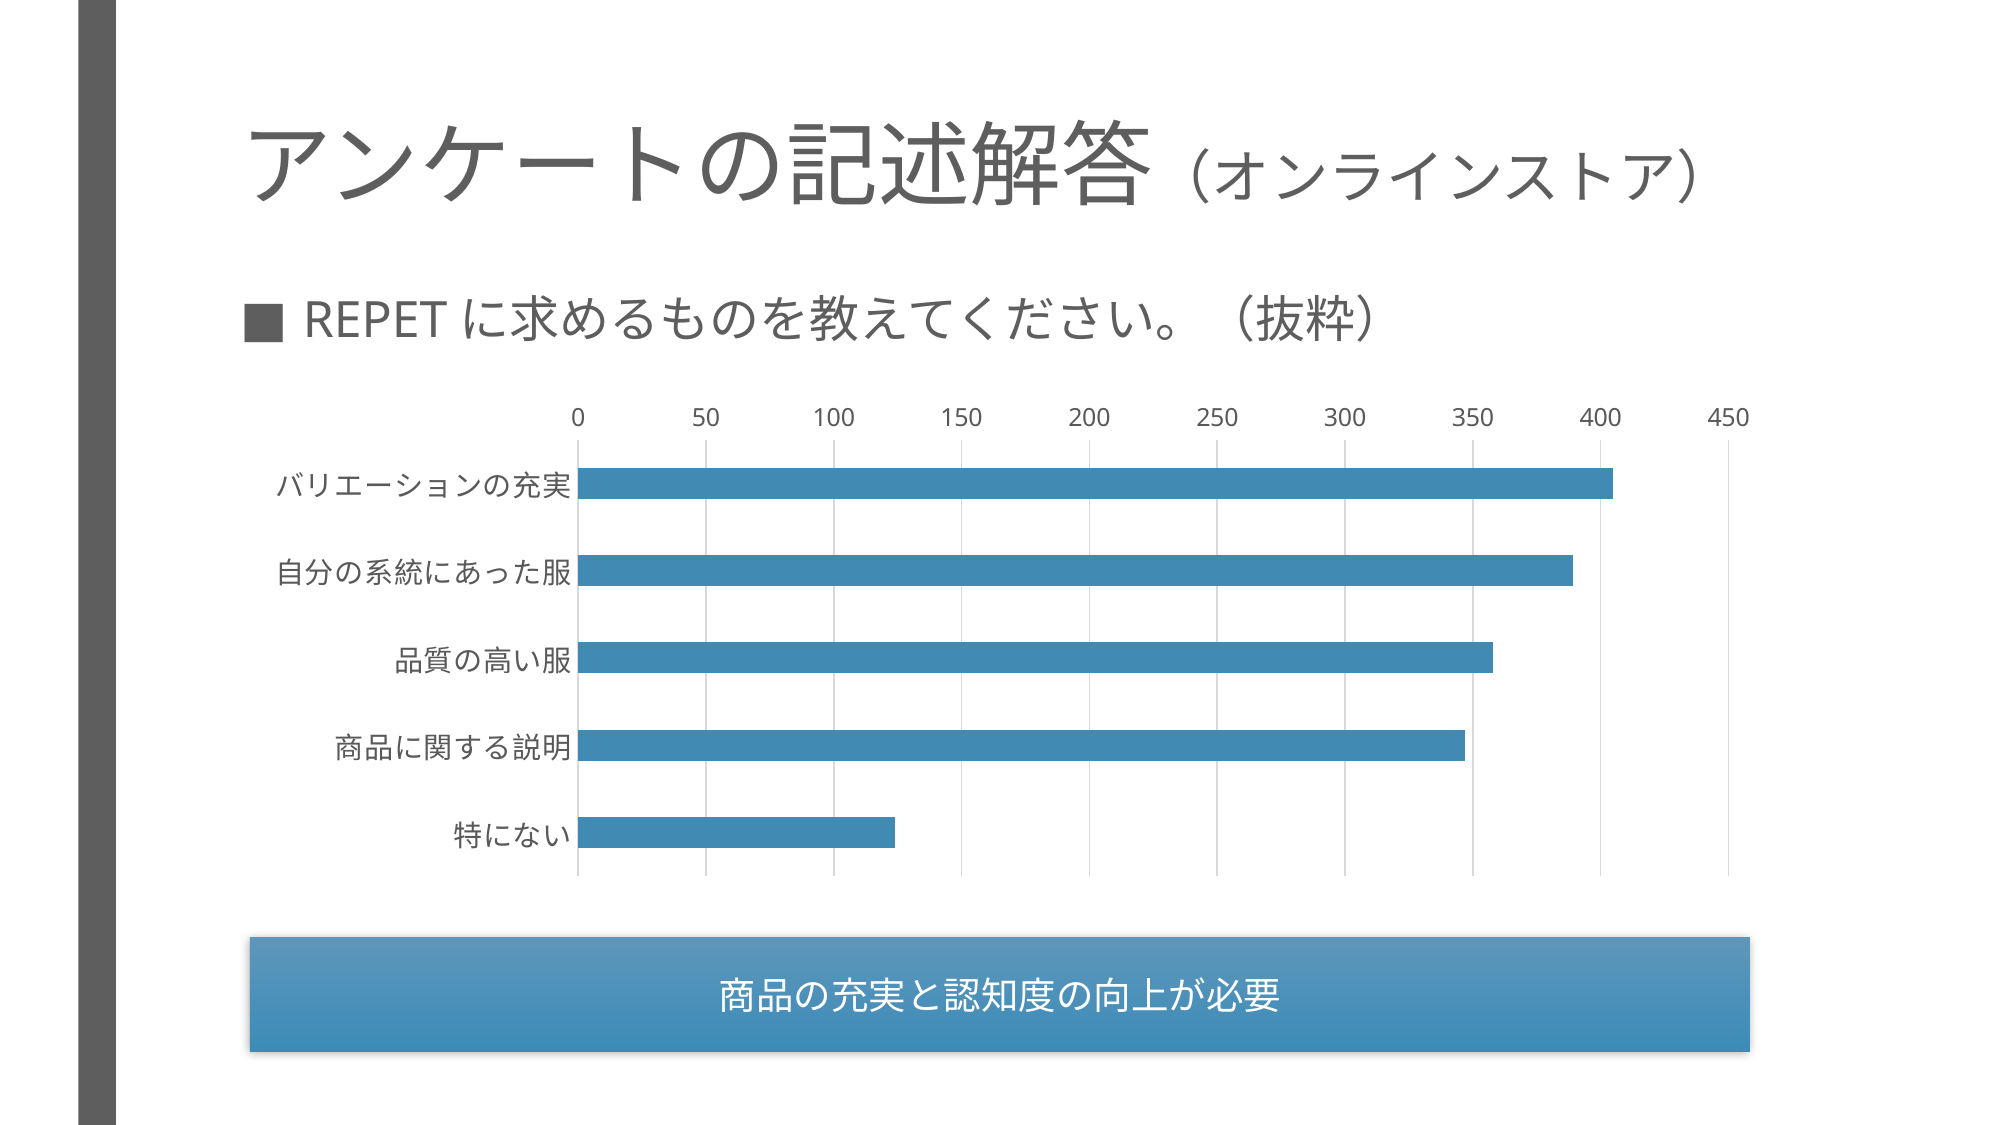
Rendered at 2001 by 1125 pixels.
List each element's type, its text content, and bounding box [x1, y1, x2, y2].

text_box 商品の充実と認知度の向上が必要 [249, 937, 1750, 1052]
list REPETに求めるものを教えてください。（抜粋） [225, 274, 1800, 390]
title アンケートの記述解答（オンラインストア） [225, 112, 1800, 274]
chart [244, 389, 1781, 887]
